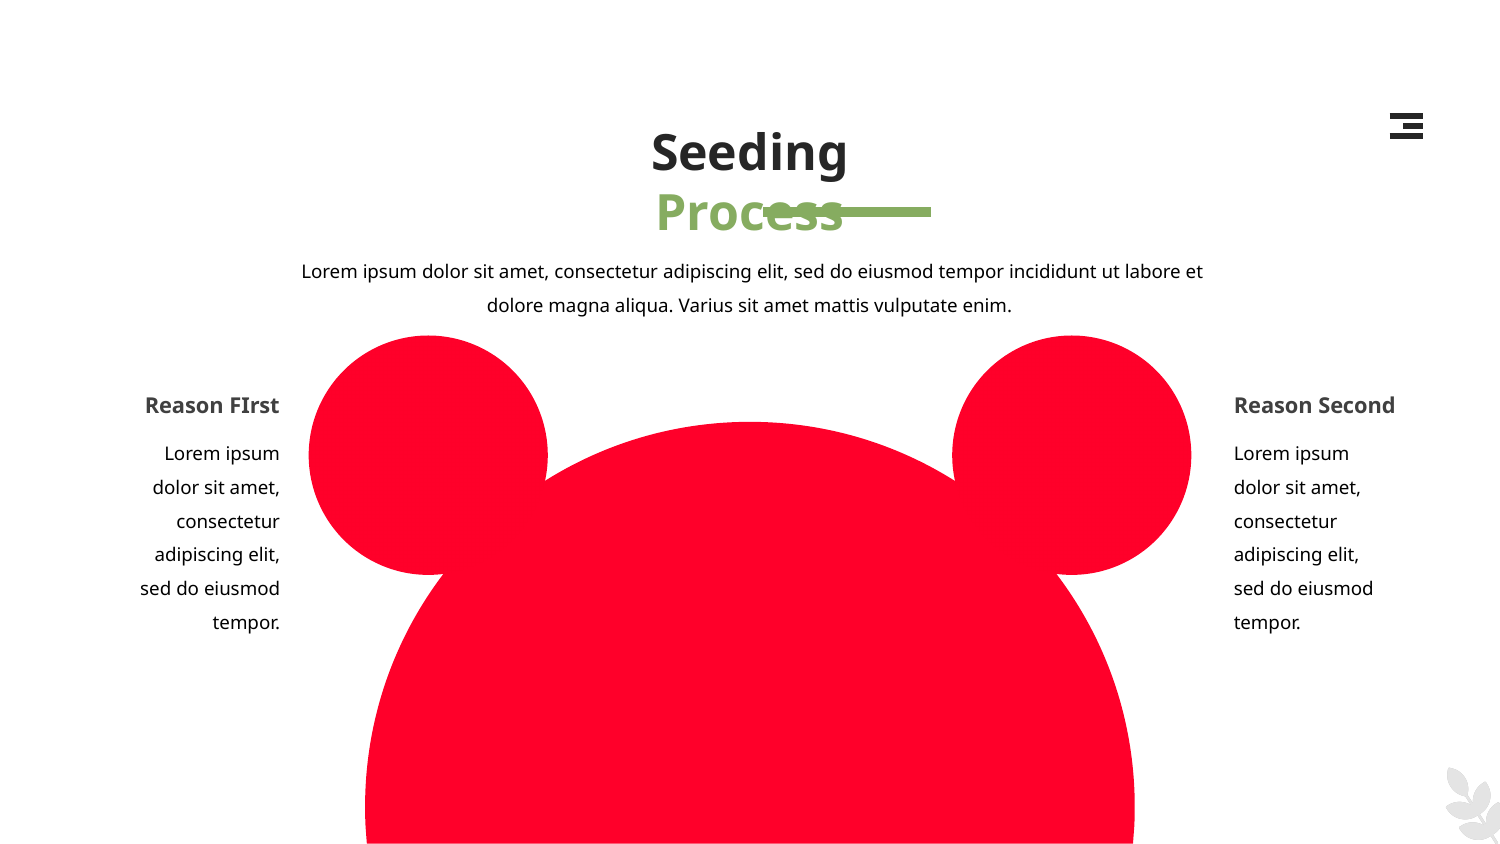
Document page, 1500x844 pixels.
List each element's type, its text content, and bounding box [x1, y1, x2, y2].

picture [308, 335, 1192, 844]
text_box Reason FIrst [110, 383, 295, 423]
text_box Lorem ipsum dolor sit amet, consectetur adipiscing elit, sed do eiusmod tempor incididunt ut labore et dolore magna aliqua. Varius sit amet mattis vulputate enim. [284, 240, 1220, 324]
text_box Lorem ipsum dolor sit amet, consectetur adipiscing elit, sed do eiusmod tempor. [110, 423, 295, 641]
text_box Reason Second [1219, 383, 1422, 425]
text_box Lorem ipsum dolor sit amet, consectetur adipiscing elit, sed do eiusmod tempor. [1219, 423, 1389, 641]
picture [1404, 737, 1500, 844]
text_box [555, 152, 945, 213]
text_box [1389, 116, 1423, 136]
